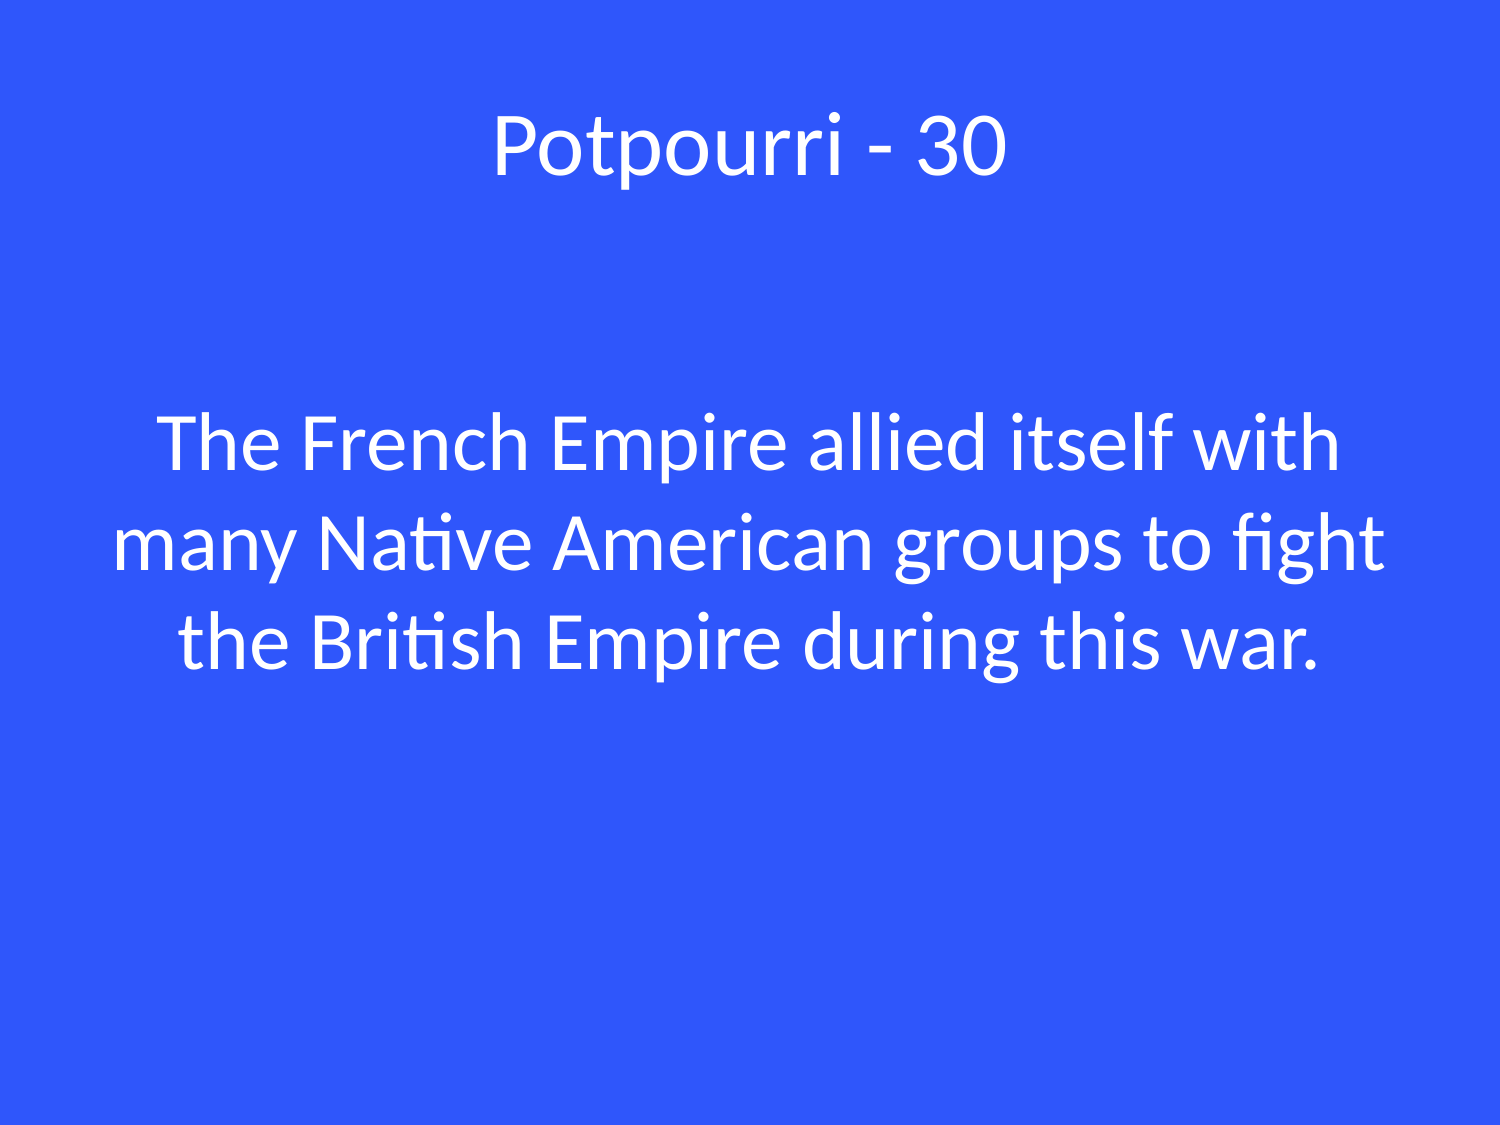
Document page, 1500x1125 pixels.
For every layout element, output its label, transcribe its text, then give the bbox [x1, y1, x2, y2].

list The French Empire allied itself with many Native American groups to fight the British Empire during this war. [75, 262, 1425, 1005]
title Potpourri - 30 [75, 45, 1425, 233]
